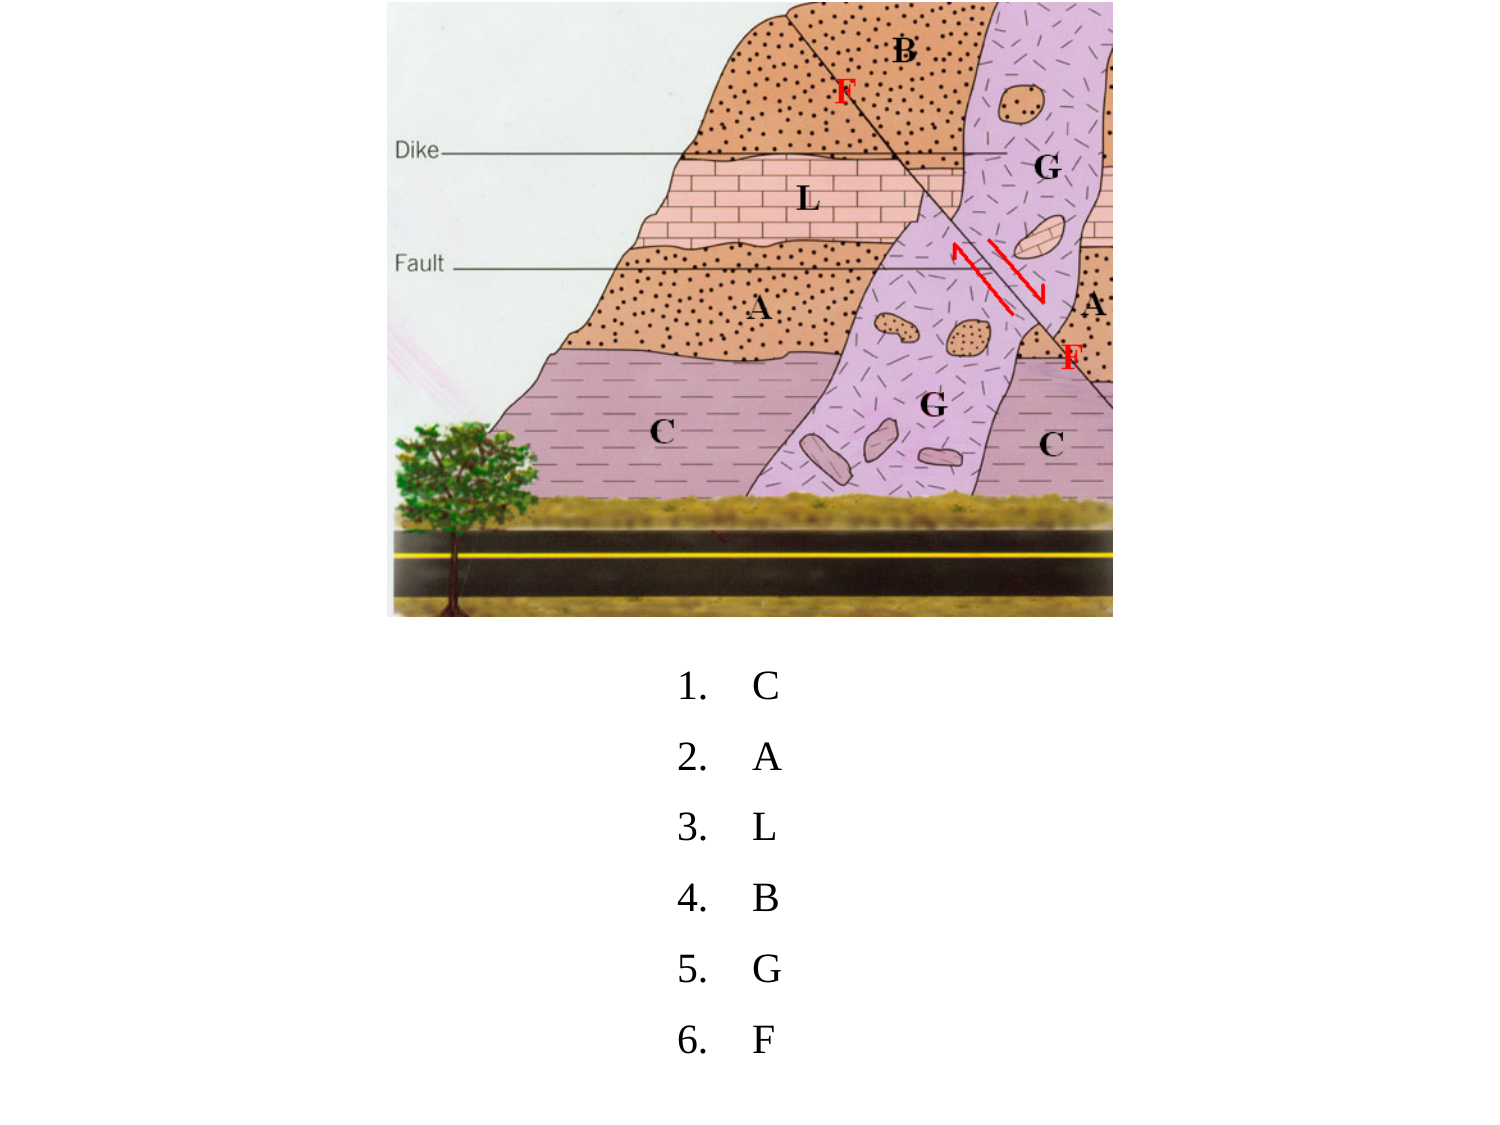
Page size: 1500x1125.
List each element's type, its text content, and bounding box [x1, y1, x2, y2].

text_box C A L B G F [662, 650, 1325, 1070]
picture [387, 2, 1113, 617]
